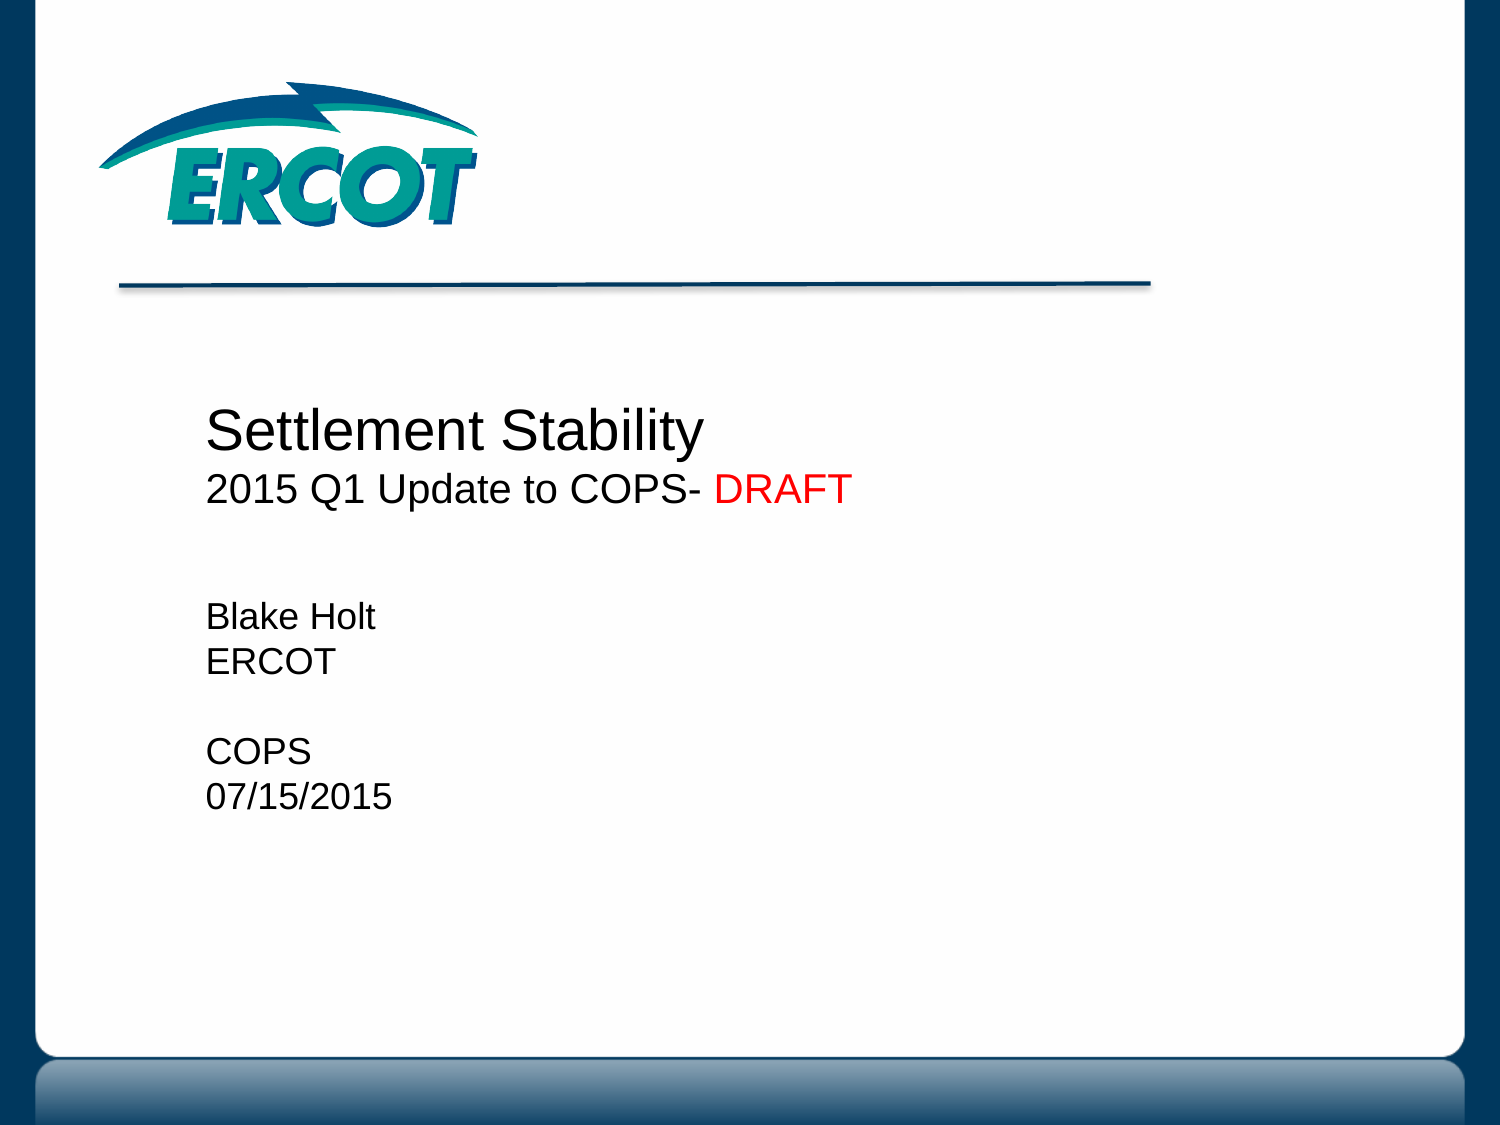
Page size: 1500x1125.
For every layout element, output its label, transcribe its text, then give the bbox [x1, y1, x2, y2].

picture [35, 0, 1465, 1125]
text_box Settlement Stability 2015 Q1 Update to COPS- DRAFT Blake Holt ERCOT COPS 07/15/2015 [190, 393, 1248, 825]
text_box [88, 68, 1357, 385]
